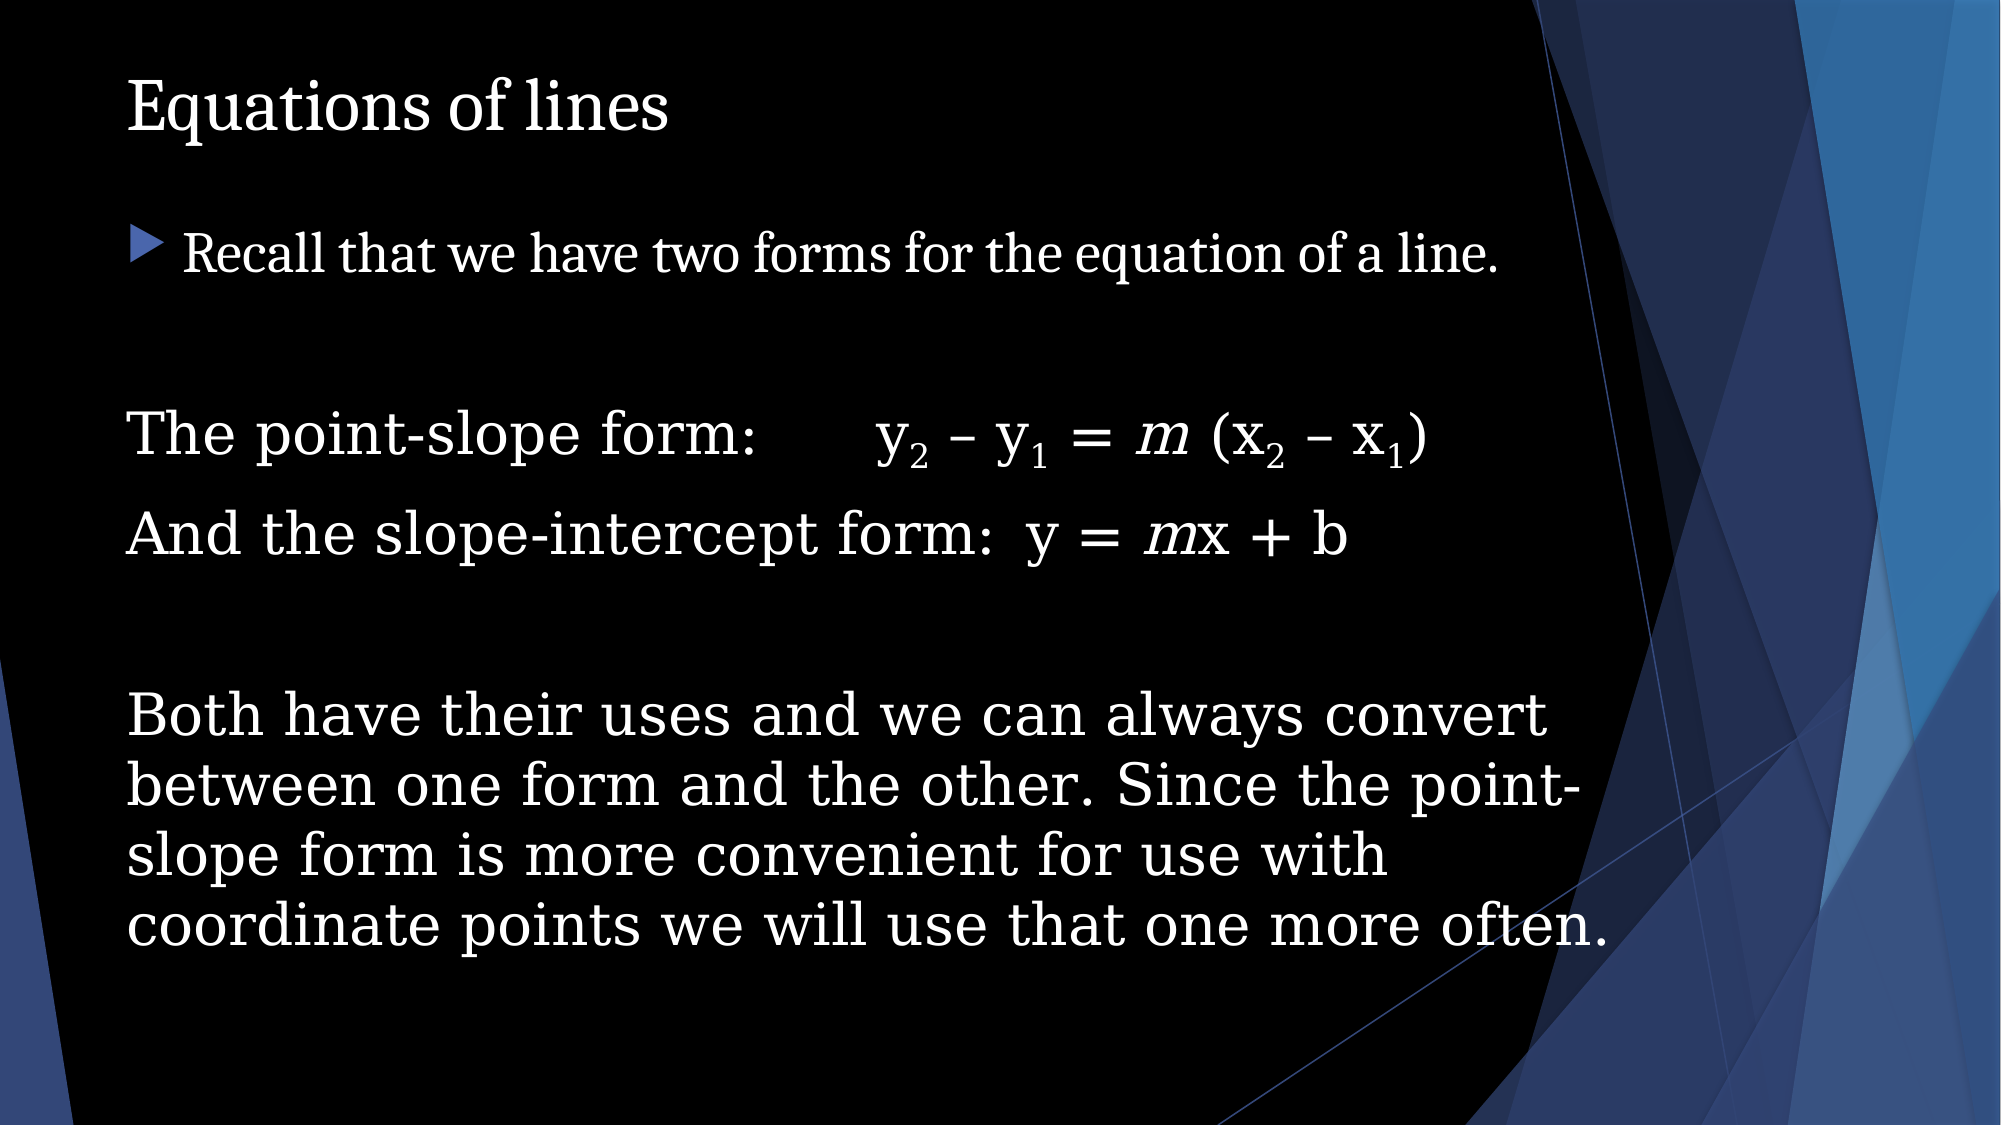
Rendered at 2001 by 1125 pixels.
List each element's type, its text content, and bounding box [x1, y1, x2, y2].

title Equations of lines [111, 47, 1522, 156]
list Recall that we have two forms for the equation of a line. The point-slope form: y2 – y1 = m (x2 – x1) And the slope-intercept form: y = mx + b Both have their uses and we can always convert between one form and the other. Since the point-slope form is more convenient for use with coordinate points we will use that one more often. [111, 156, 1627, 988]
